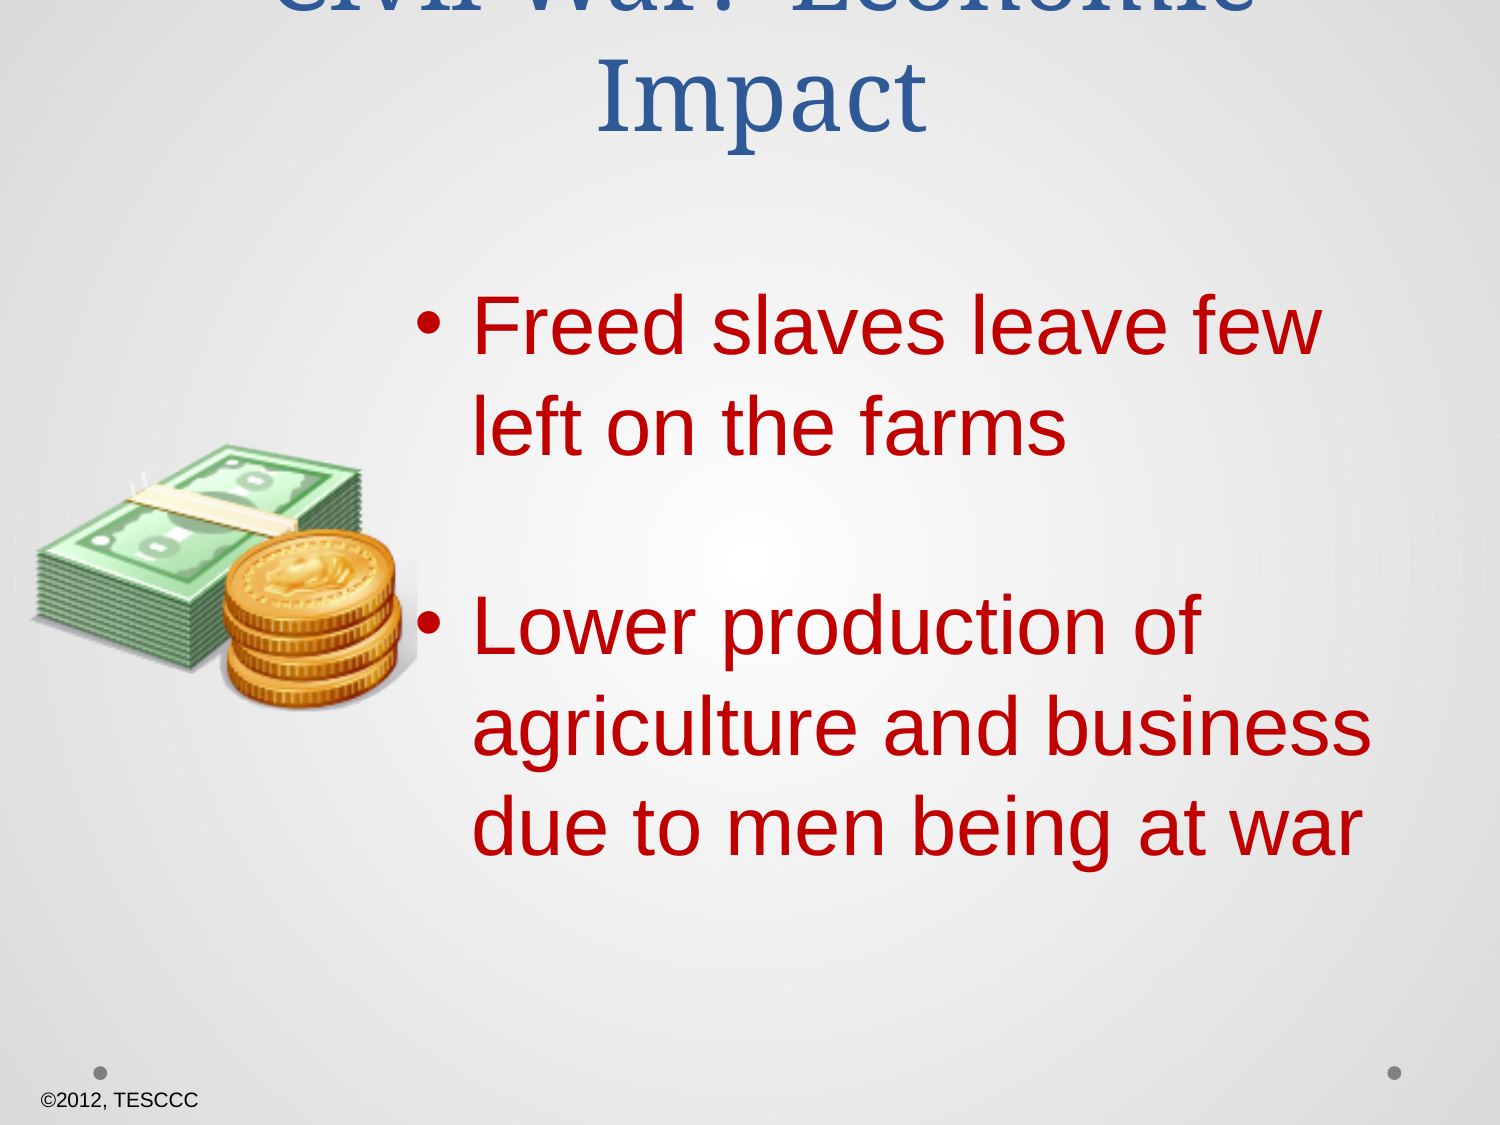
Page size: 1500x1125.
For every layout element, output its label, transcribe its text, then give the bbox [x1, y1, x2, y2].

text_box ©2012, TESCCC [26, 1079, 364, 1119]
title Civil War: Economic Impact [87, 12, 1438, 159]
picture [25, 374, 426, 775]
text_box Freed slaves leave few left on the farms Lower production of agriculture and business due to men being at war [399, 264, 1465, 880]
